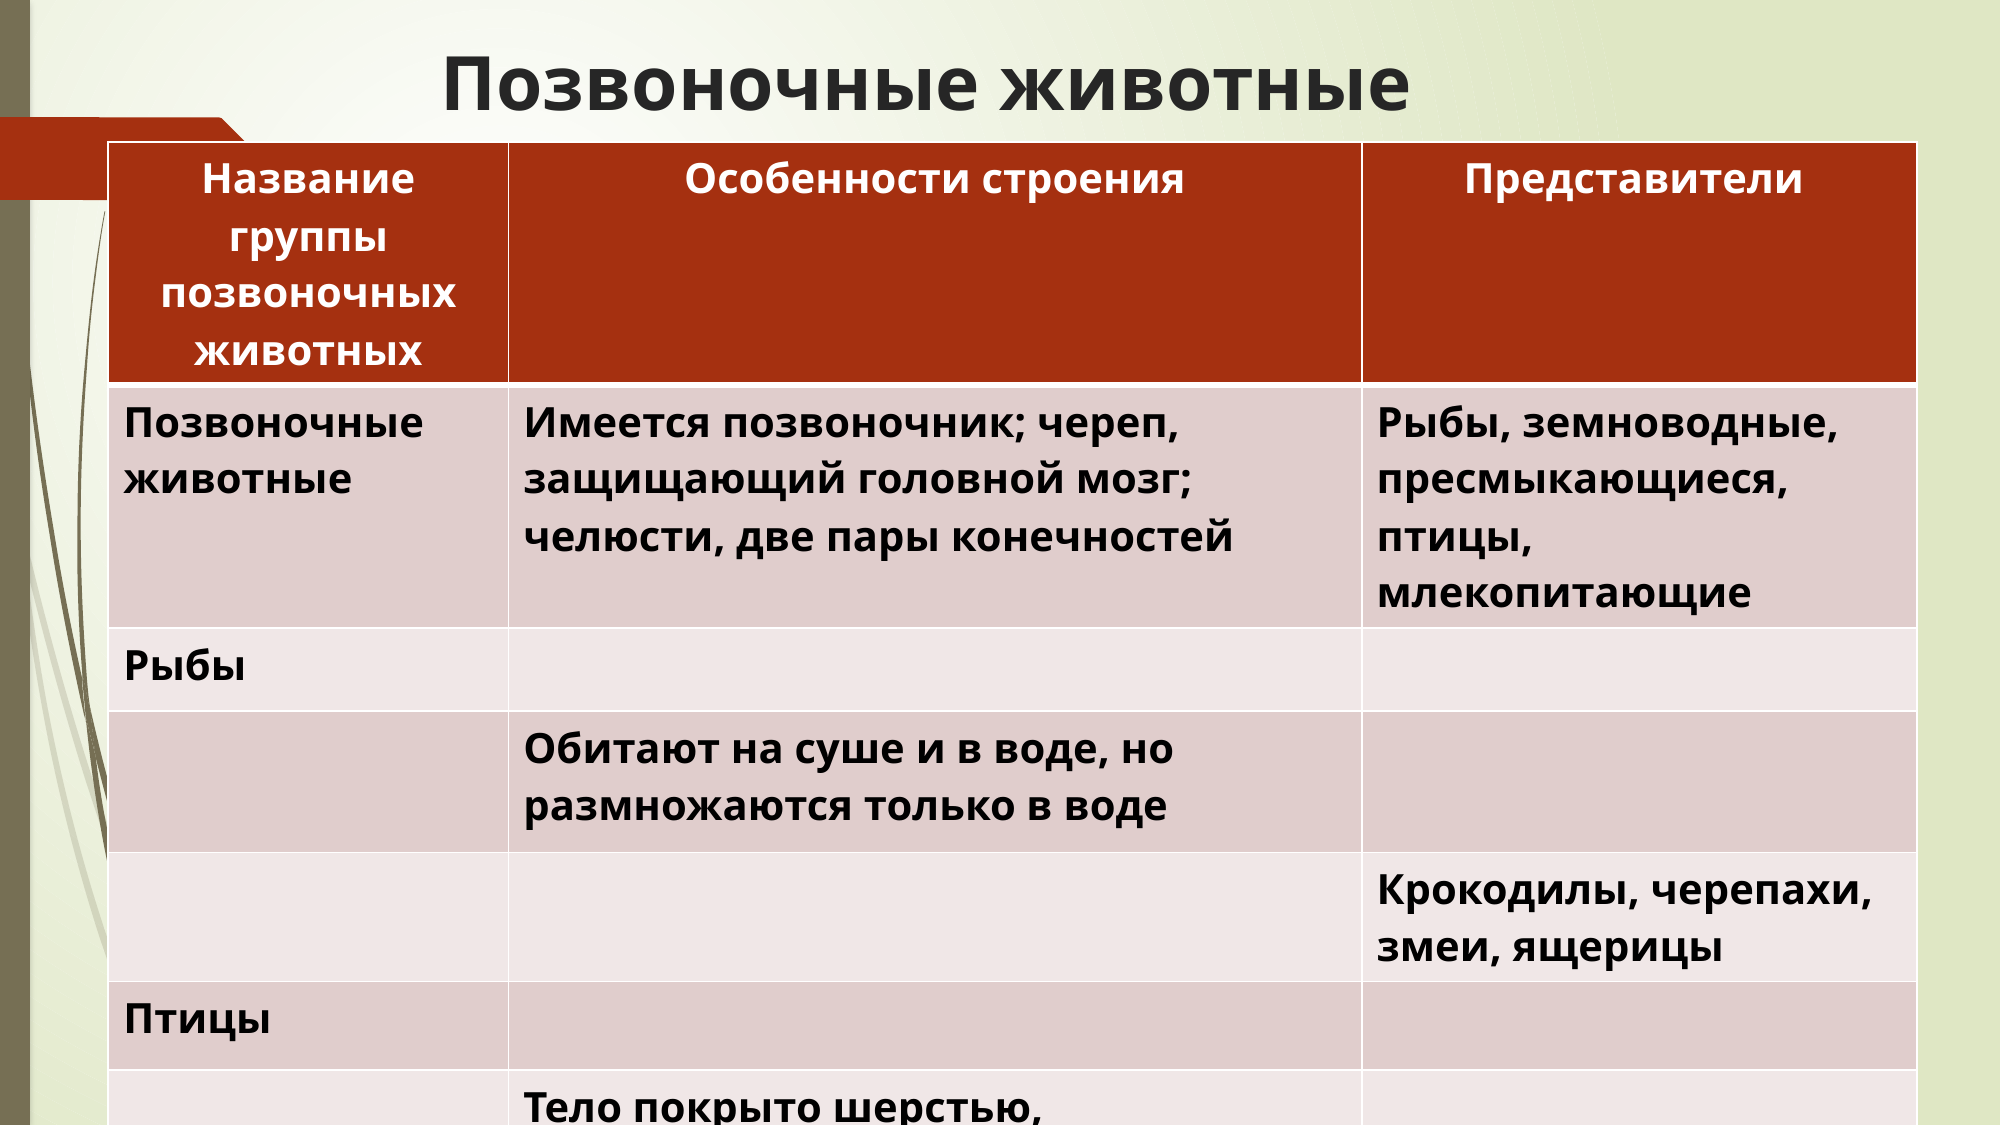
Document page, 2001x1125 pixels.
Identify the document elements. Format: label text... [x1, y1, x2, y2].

table_header Особенности строения [509, 143, 1361, 382]
table_cell [1363, 982, 1916, 1069]
table_cell [509, 982, 1361, 1069]
table_cell [1363, 629, 1916, 710]
table_cell [509, 853, 1361, 981]
table_cell Крокодилы, черепахи, змеи, ящерицы [1363, 853, 1916, 981]
table_cell [1363, 712, 1916, 852]
title Позвоночные животные [425, 28, 1888, 141]
table_cell [109, 853, 508, 981]
table_header Представители [1363, 143, 1916, 382]
table_cell Рыбы [109, 629, 508, 710]
table_cell Обитают на суше и в воде, но размножаются только в воде [509, 712, 1361, 852]
table_cell [1363, 1071, 1916, 1125]
table_cell Тело покрыто шерстью, теплокровные, рождают детенышей, вскармливают их молоком. Самые высокоорганизованные [509, 1071, 1361, 1125]
table_header Название группы позвоночных животных [109, 143, 508, 382]
table_cell Позвоночные животные [109, 388, 508, 627]
table_cell [509, 629, 1361, 710]
table_cell Рыбы, земноводные, пресмыкающиеся, птицы, млекопитающие [1363, 388, 1916, 627]
table_cell Птицы [109, 982, 508, 1069]
table_cell Имеется позвоночник; череп, защищающий головной мозг; челюсти, две пары конечностей [509, 388, 1361, 627]
table_cell [109, 1071, 508, 1125]
table_cell [109, 712, 508, 852]
